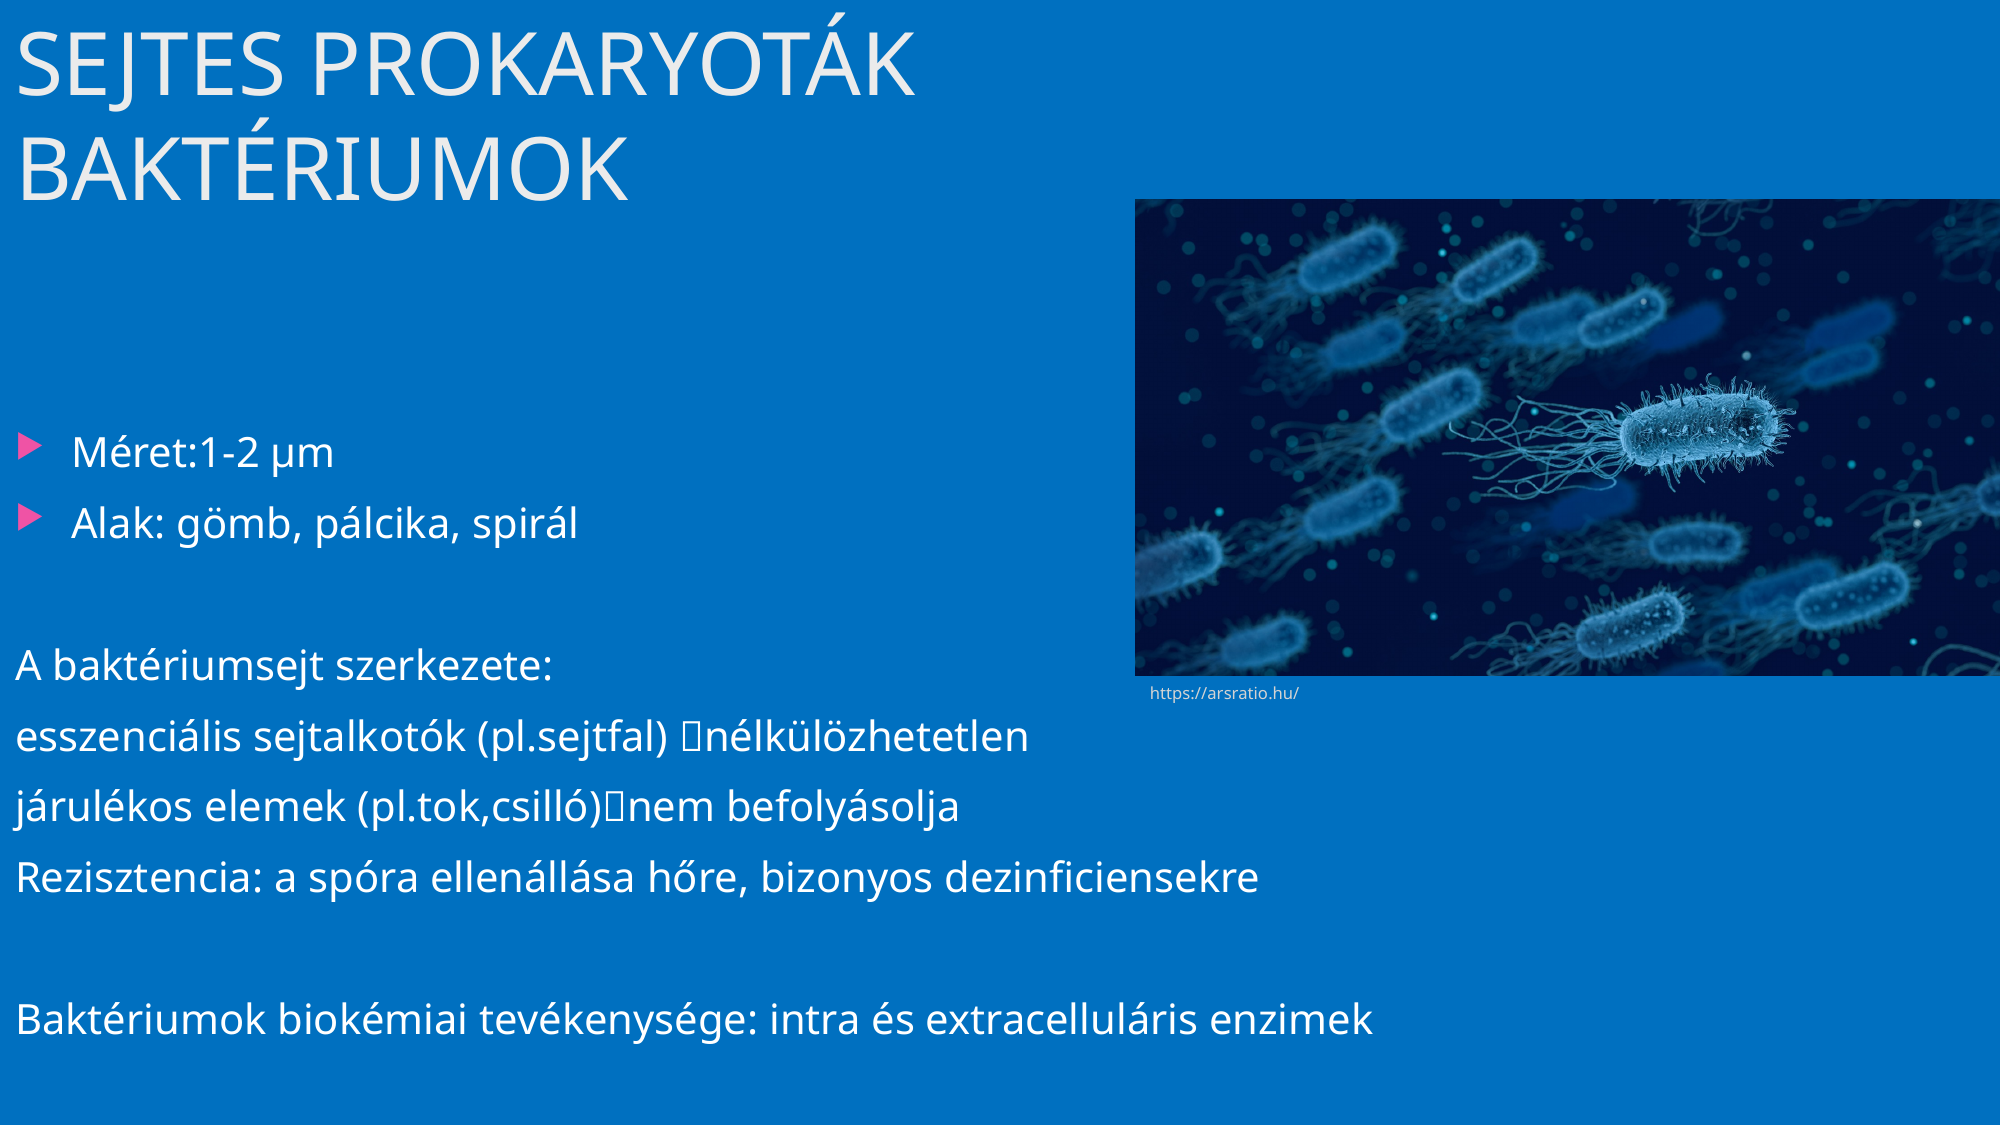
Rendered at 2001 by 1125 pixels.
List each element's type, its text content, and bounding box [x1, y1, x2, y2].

text_box https://arsratio.hu/ [1135, 683, 1961, 711]
picture [1134, 199, 2000, 676]
title SEJTES PROKARYOTÁK BAKTÉRIUMOK [0, 0, 1543, 230]
list Méret:1-2 µm Alak: gömb, pálcika, spirál A baktériumsejt szerkezete: esszenciális sejtalkotók (pl.sejtfal) nélkülözhetetlen járulékos elemek (pl.tok,csilló)nem befolyásolja Rezisztencia: a spóra ellenállása hőre, bizonyos dezinficiensekre Baktériumok biokémiai tevékenysége: intra és extracelluláris enzimek [0, 418, 1468, 1107]
